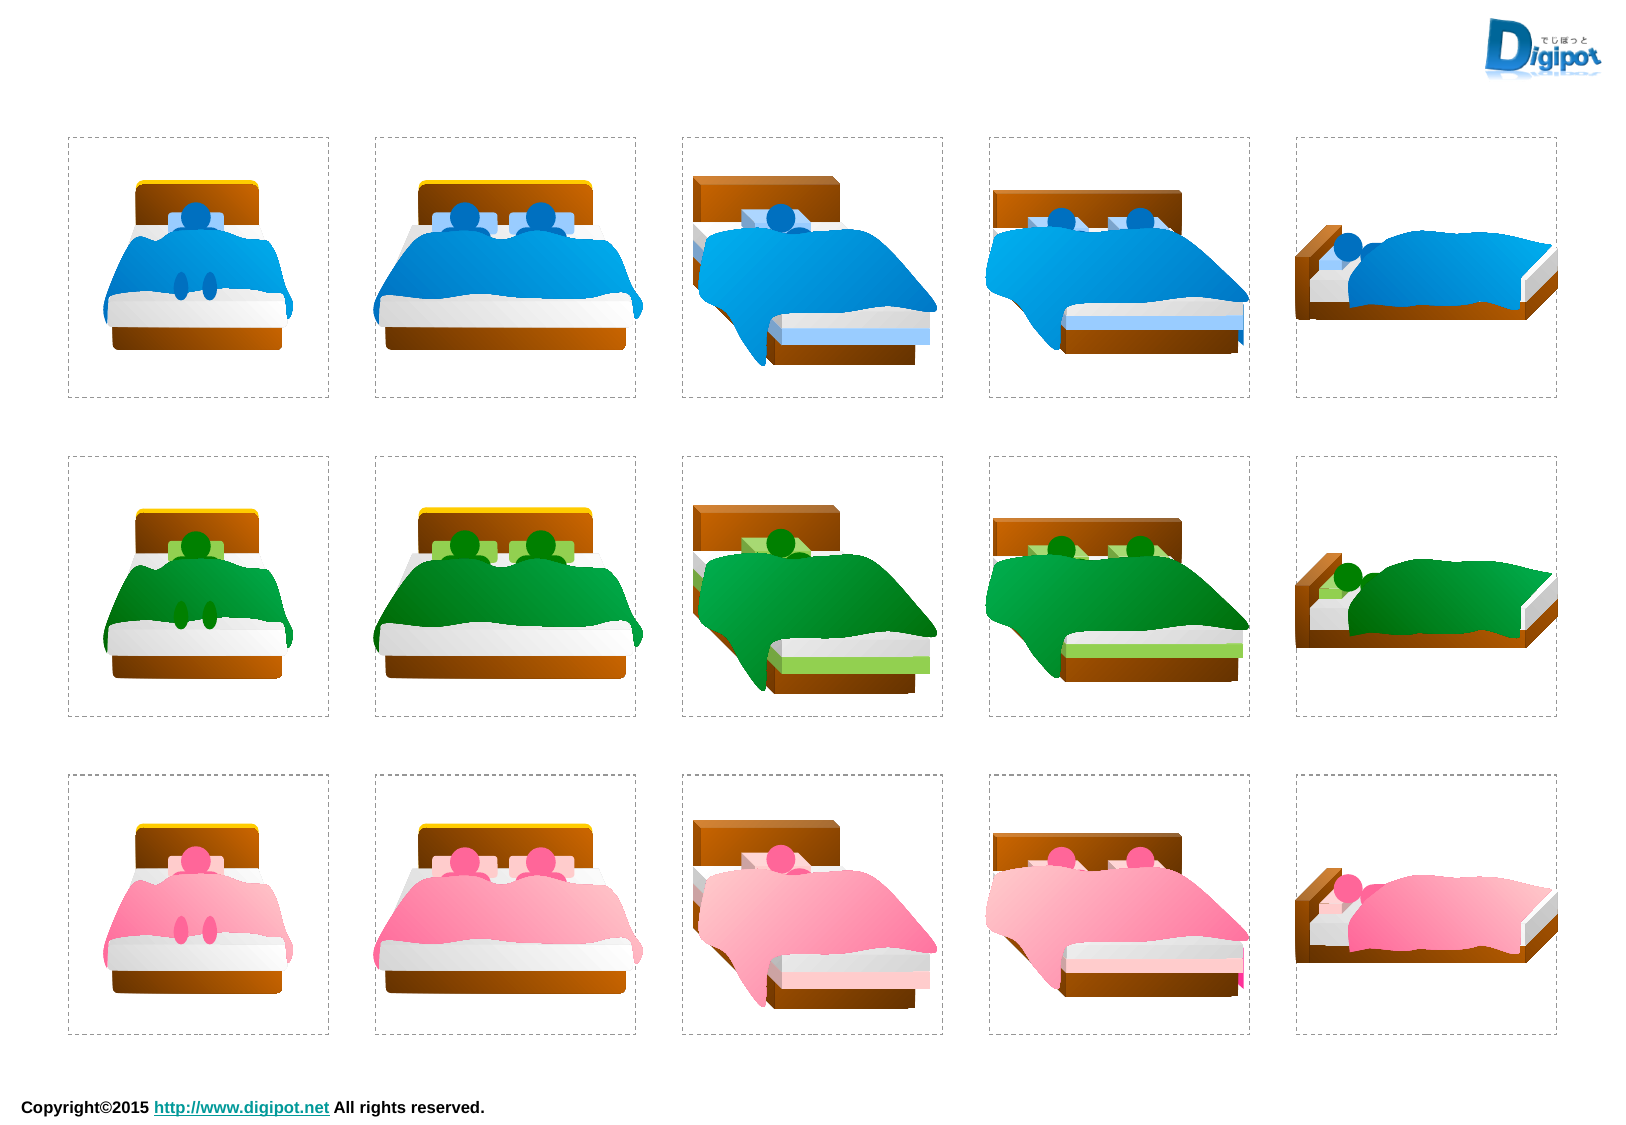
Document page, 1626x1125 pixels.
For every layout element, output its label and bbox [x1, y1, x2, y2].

text_box [985, 190, 1249, 354]
text_box [692, 819, 938, 1009]
text_box [103, 508, 294, 679]
text_box [1295, 225, 1558, 320]
text_box [692, 504, 938, 694]
text_box [103, 823, 294, 994]
text_box [985, 518, 1249, 682]
text_box [692, 176, 938, 367]
text_box [985, 833, 1249, 997]
picture [1485, 18, 1602, 82]
text_box [373, 507, 643, 679]
text_box [373, 179, 643, 350]
text_box [103, 179, 294, 350]
text_box [373, 823, 643, 994]
text_box [1295, 553, 1558, 648]
text_box [1295, 868, 1558, 963]
